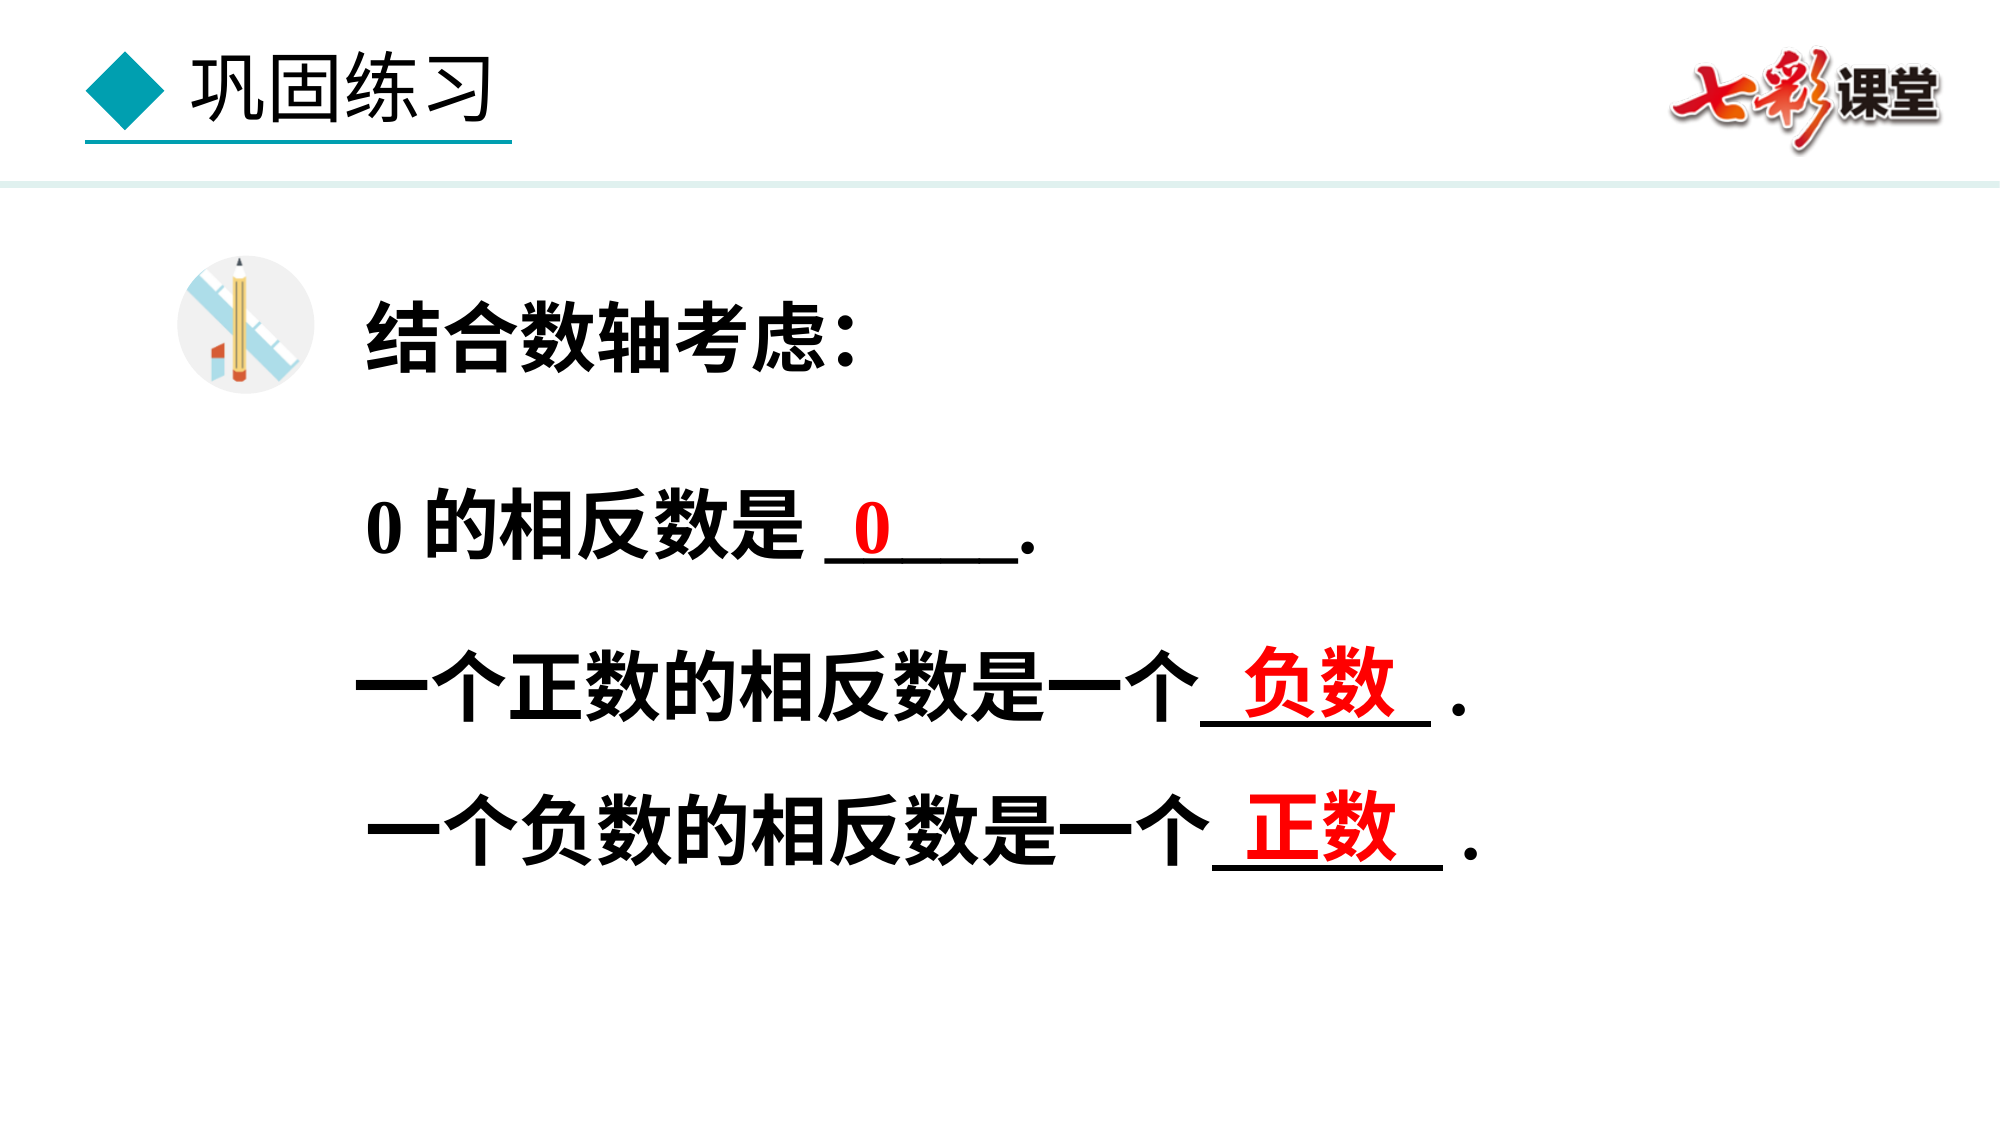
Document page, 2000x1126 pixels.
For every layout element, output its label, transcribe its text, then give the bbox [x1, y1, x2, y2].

text_box 正数 [1224, 768, 1420, 881]
picture [177, 255, 315, 394]
text_box 0的相反数是_____. [345, 466, 833, 579]
text_box 结合数轴考虑： [345, 279, 1373, 392]
text_box 一个负数的相反数是一个 . [345, 772, 1650, 885]
picture [1666, 42, 1948, 157]
text_box 一个正数的相反数是一个 . [333, 628, 1638, 742]
text_box 0的相反数是_____. [913, 466, 1396, 579]
text_box 0 [833, 466, 913, 579]
text_box 负数 [1222, 624, 1417, 737]
